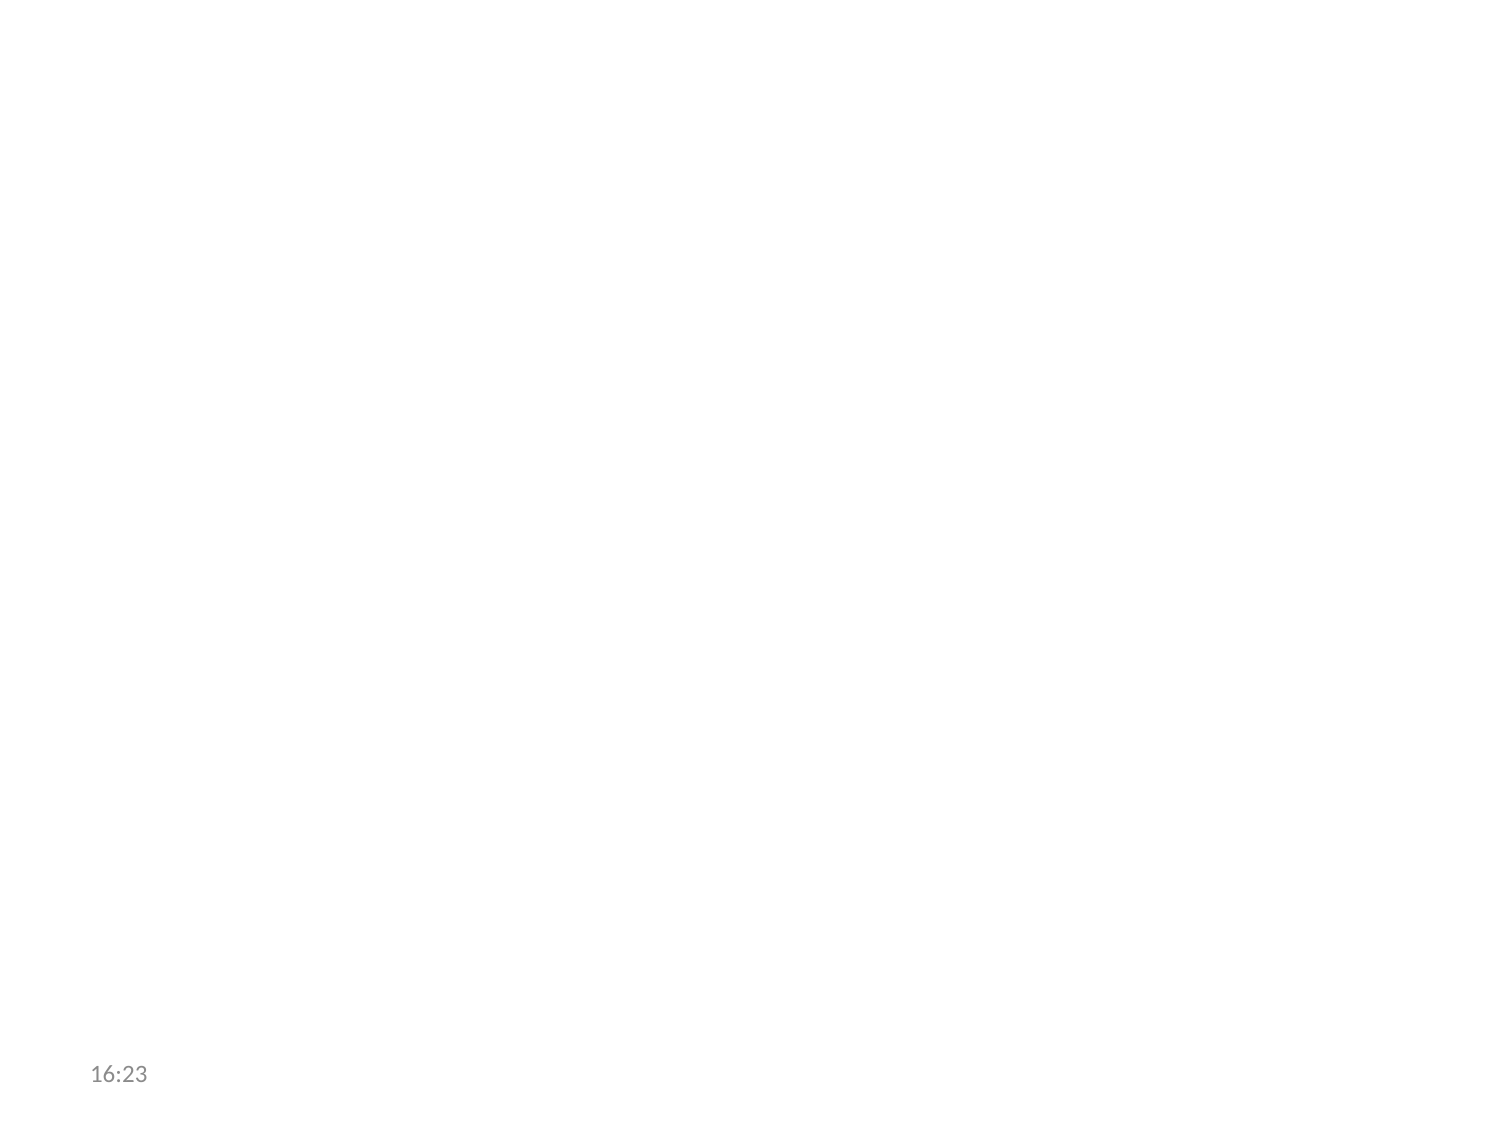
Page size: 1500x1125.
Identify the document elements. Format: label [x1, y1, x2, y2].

slide_number [75, 1042, 425, 1103]
